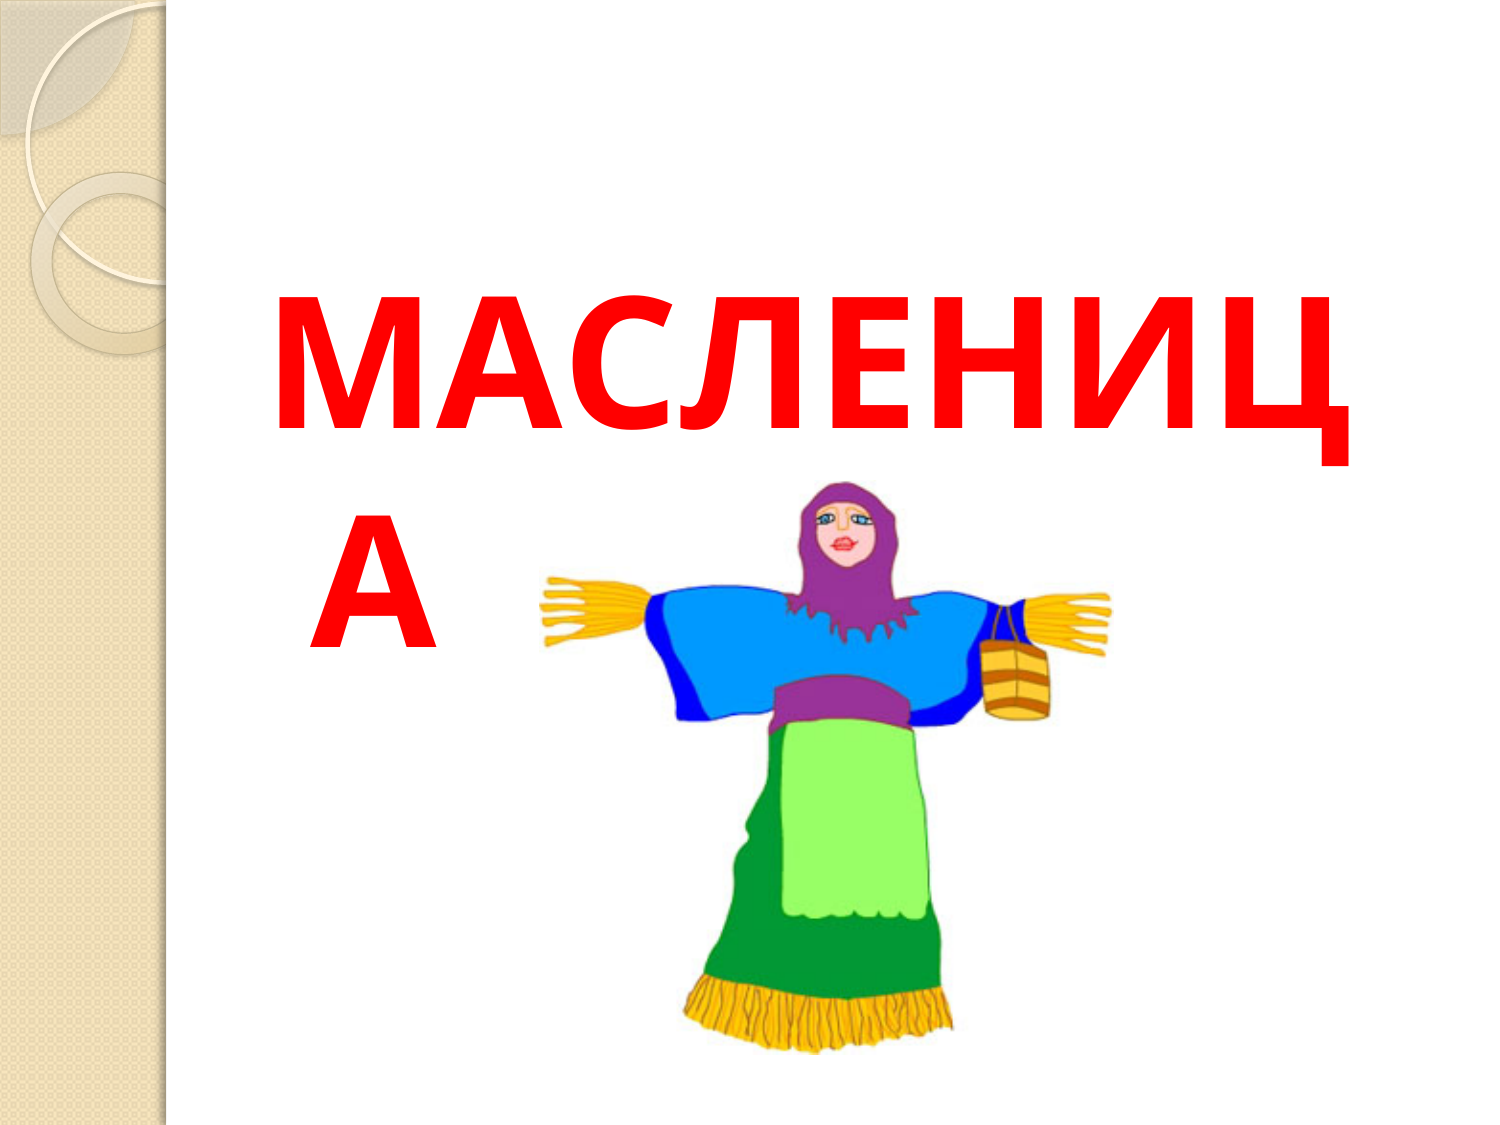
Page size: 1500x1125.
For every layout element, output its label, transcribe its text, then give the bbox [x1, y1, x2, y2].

picture [538, 480, 1114, 1055]
list МАСЛЕНИЦА [235, 237, 1466, 1025]
